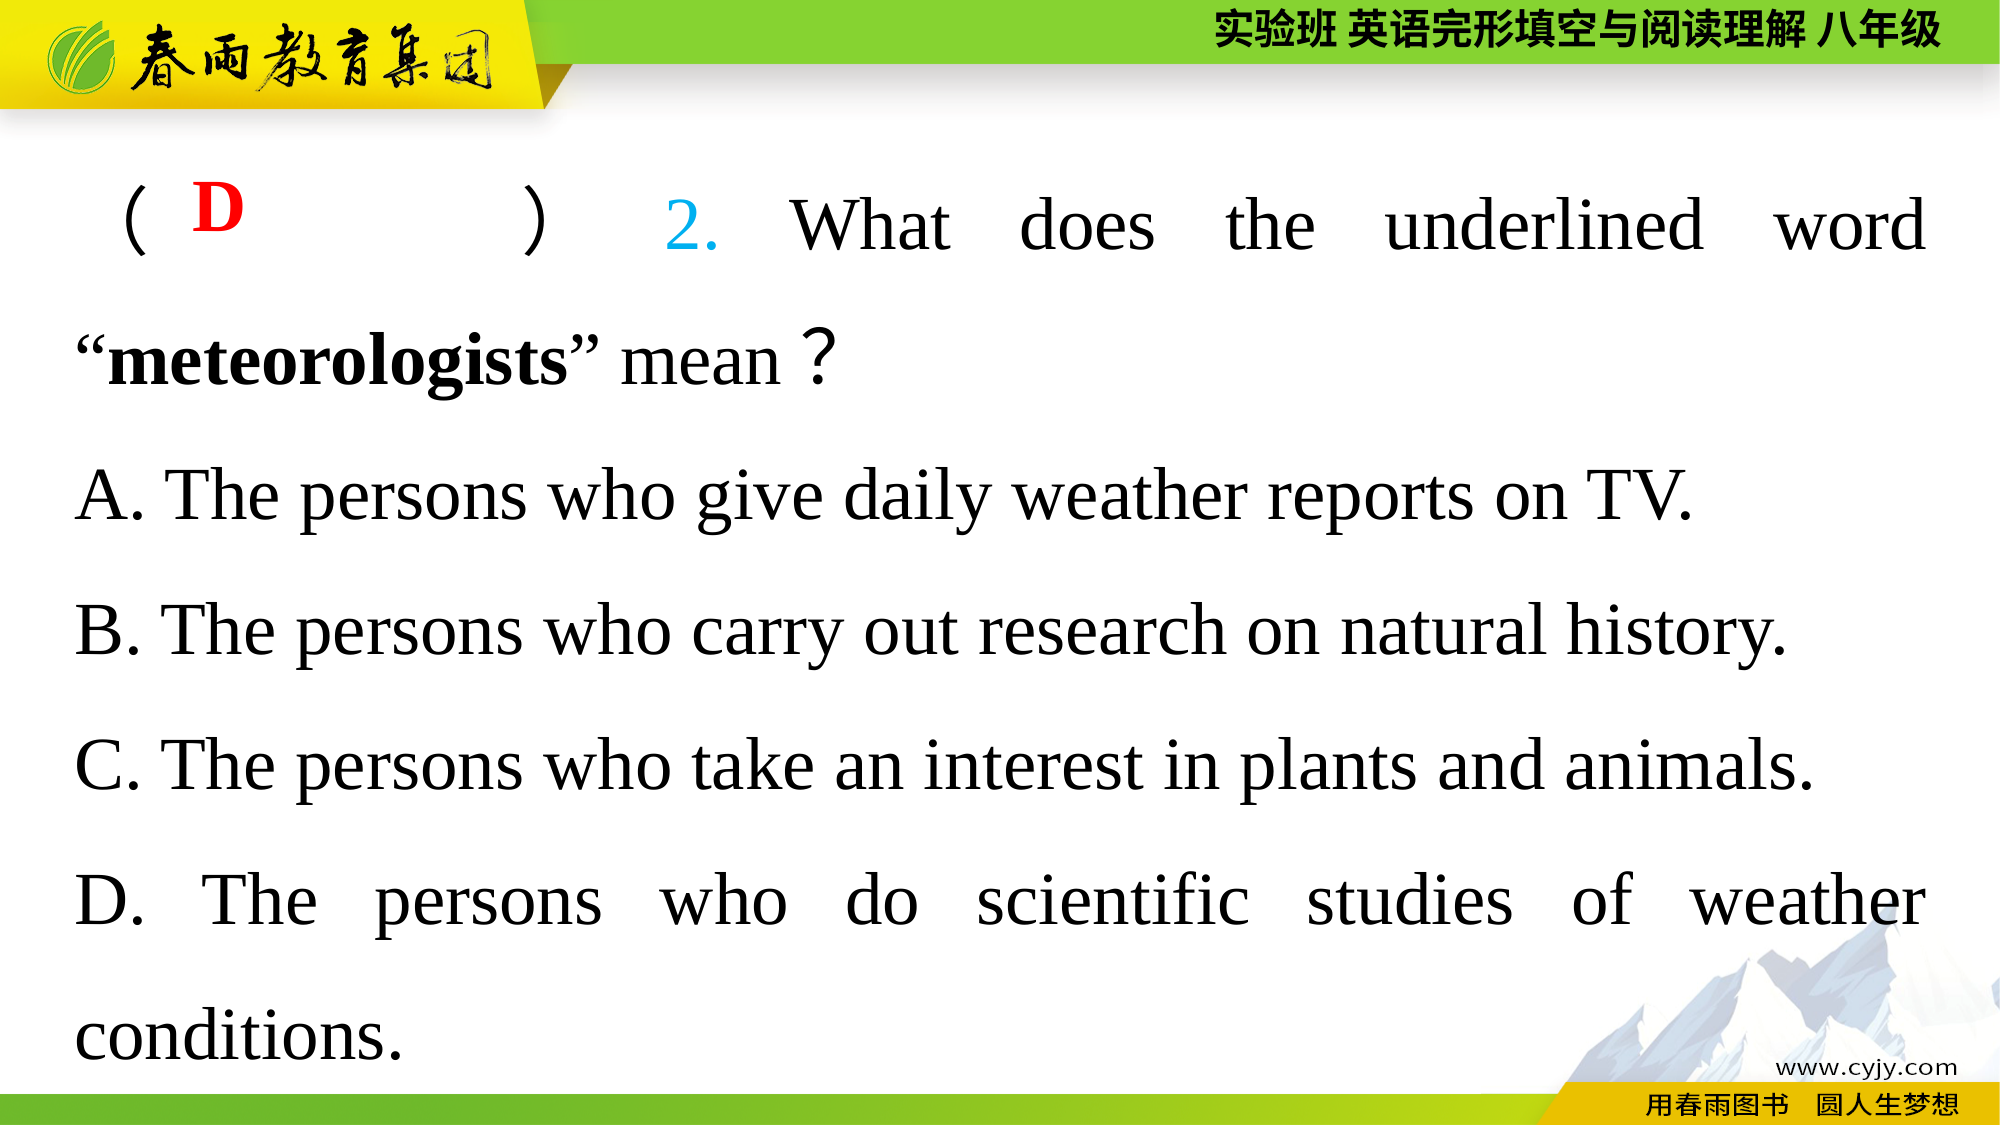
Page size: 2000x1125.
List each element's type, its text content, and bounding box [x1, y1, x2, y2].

picture [0, 0, 2000, 1125]
text_box D [178, 148, 263, 254]
list （ ）2. What does the underlined word “meteorologists” mean？ A. The persons who give daily weather reports on TV. B. The persons who carry out research on natural history. C. The persons who take an interest in plants and animals. D. The persons who do scientific studies of weather conditions. [59, 122, 1944, 1092]
